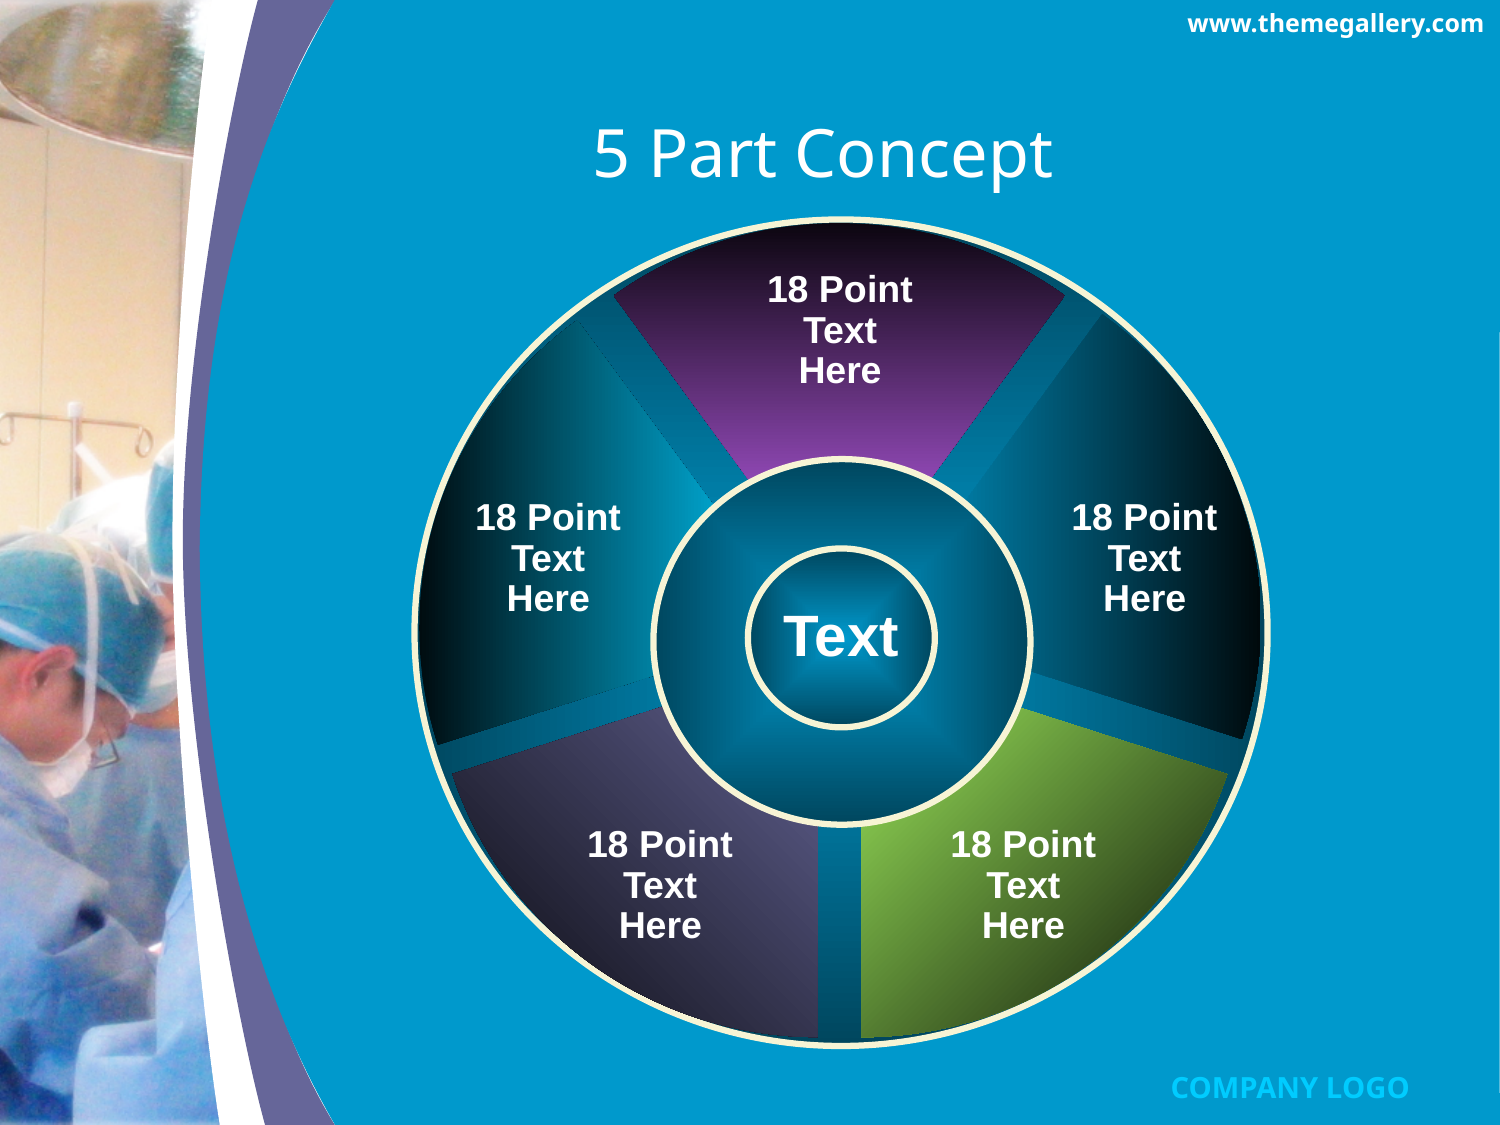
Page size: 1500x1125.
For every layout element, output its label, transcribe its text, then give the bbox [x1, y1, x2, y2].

text_box [414, 219, 1268, 1046]
text_box [613, 223, 1065, 482]
text_box [964, 314, 1261, 740]
text_box [452, 705, 818, 1038]
title 5 Part Concept [218, 94, 1446, 209]
picture [0, 0, 219, 1125]
text_box [861, 707, 1228, 1038]
picture [412, 217, 1270, 1049]
text_box [653, 459, 1031, 825]
text_box Text [747, 548, 935, 728]
text_box 18 Point Text Here [1060, 492, 1229, 626]
text_box 18 Point Text Here [755, 264, 925, 398]
text_box 18 Point Text Here [938, 819, 1108, 953]
footer www.themegallery.com [873, 0, 1500, 48]
text_box [419, 320, 714, 745]
text_box 18 Point Text Here [575, 819, 745, 953]
text_box 18 Point Text Here [463, 492, 633, 626]
